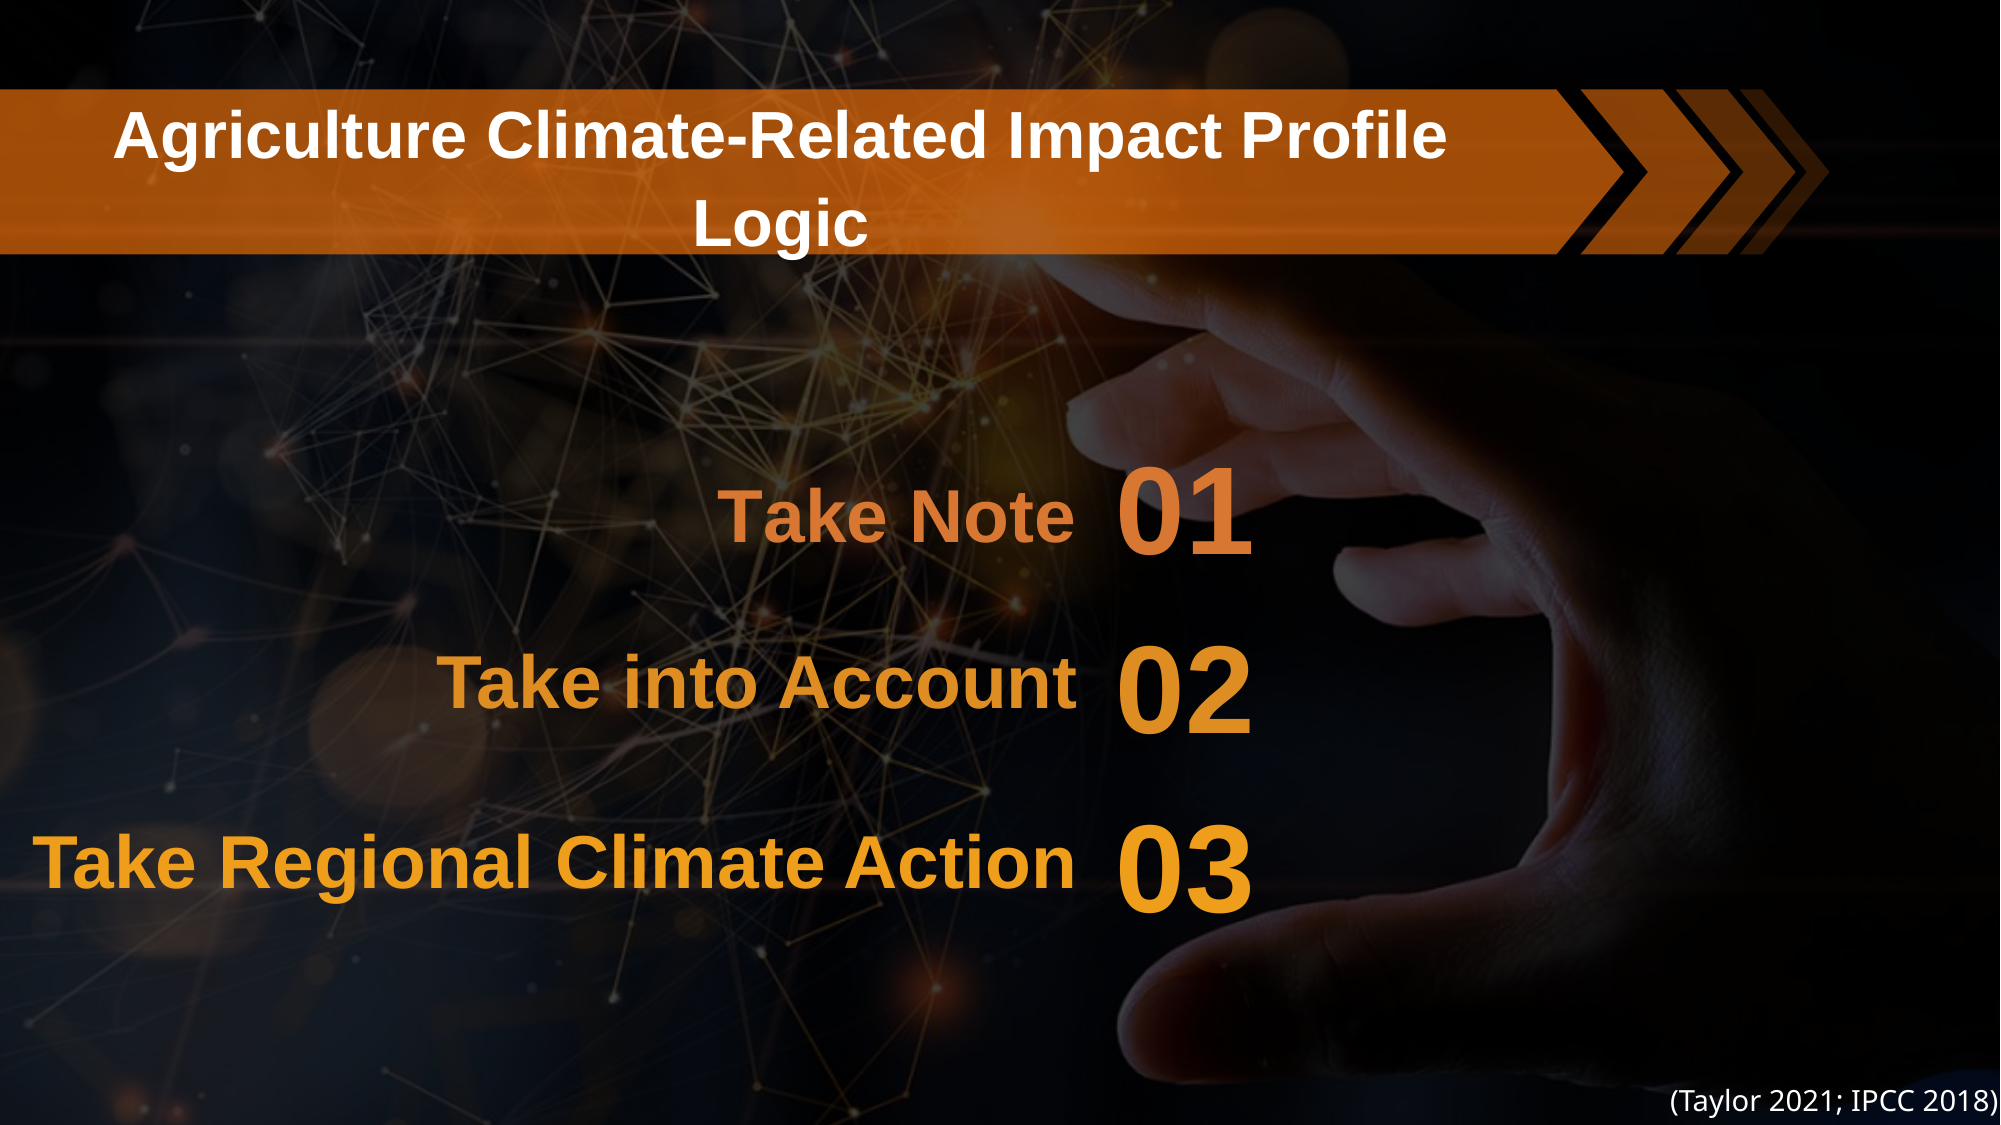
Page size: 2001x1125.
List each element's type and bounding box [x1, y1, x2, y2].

picture [0, 0, 2000, 1125]
text_box [0, 89, 1830, 255]
